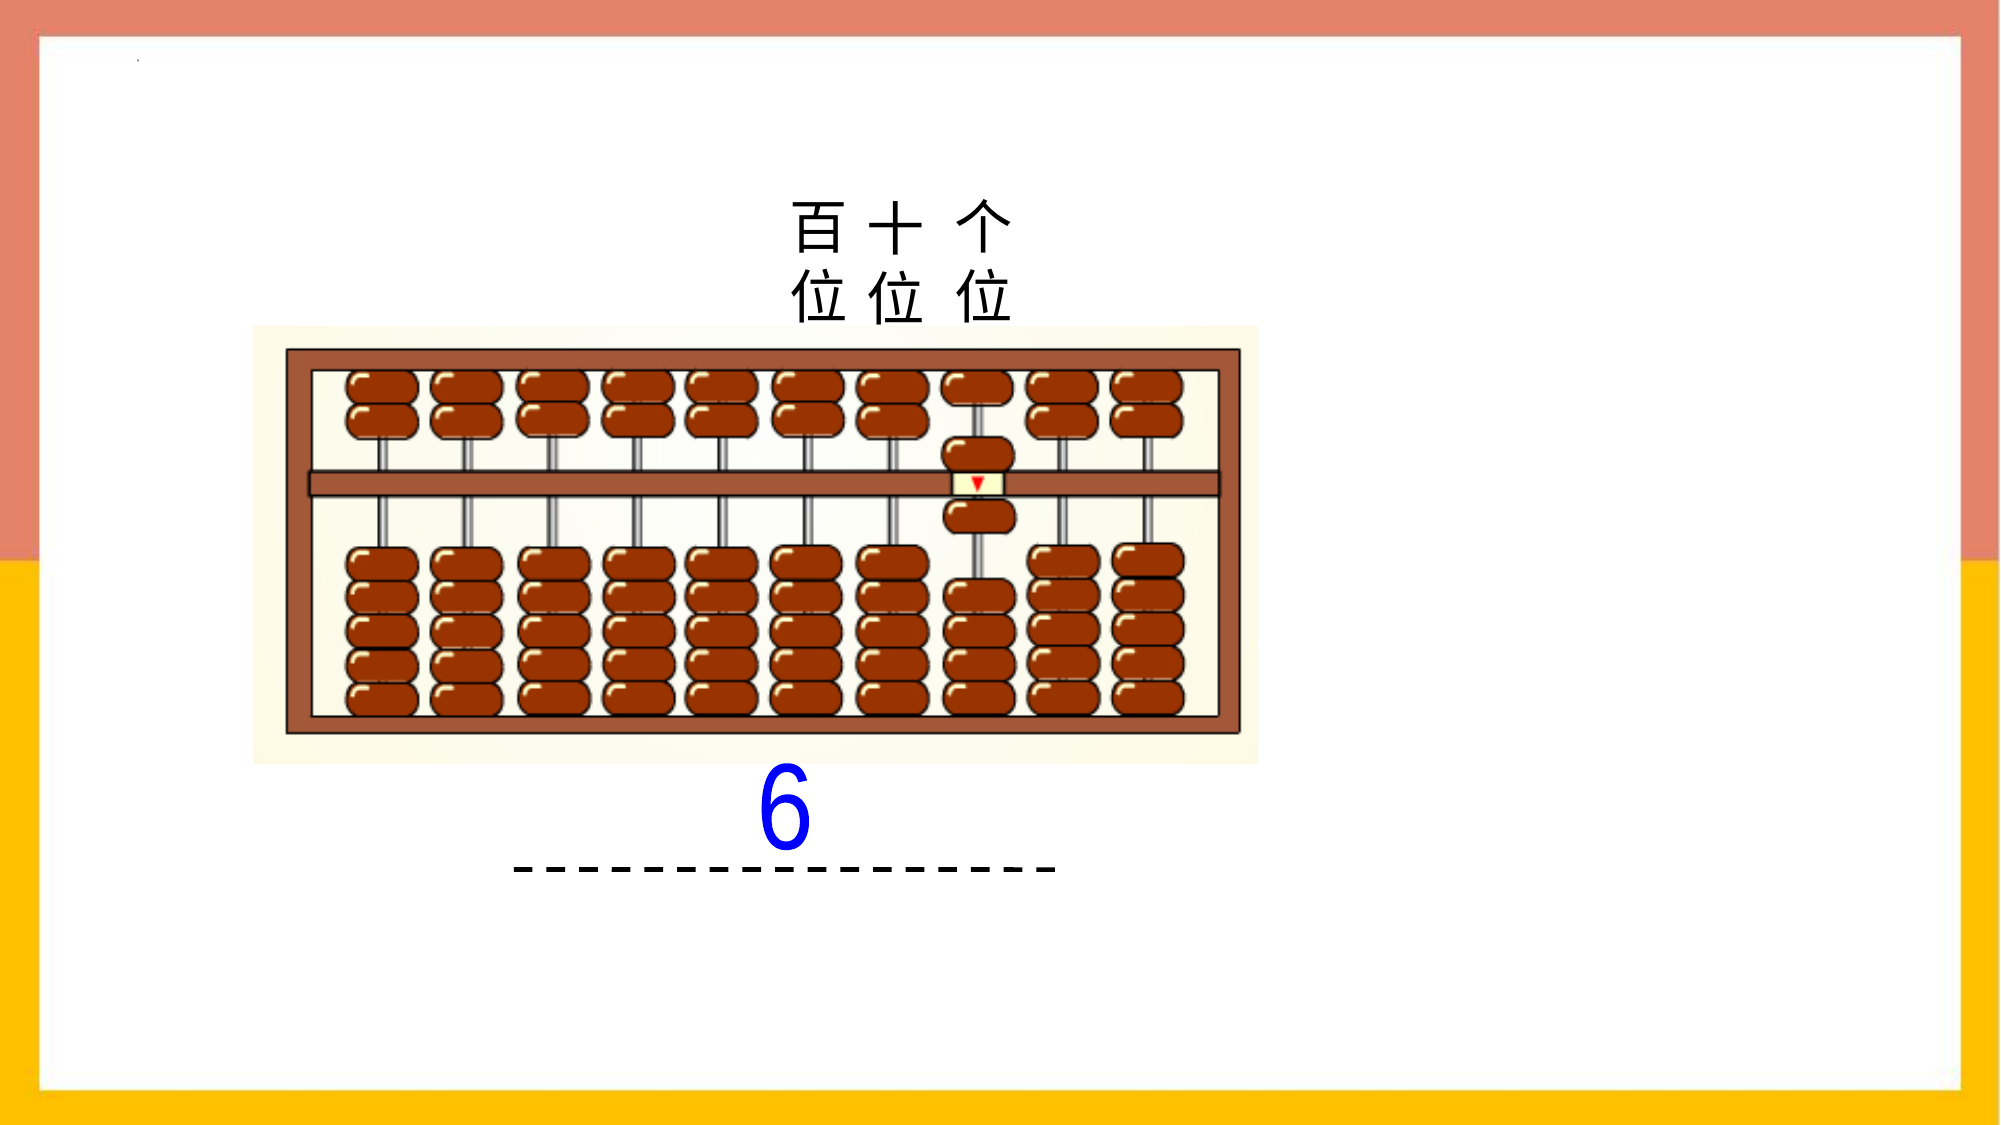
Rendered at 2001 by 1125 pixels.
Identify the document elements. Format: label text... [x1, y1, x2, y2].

text_box 百 位 [774, 182, 863, 326]
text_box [253, 326, 1258, 764]
picture [0, 0, 2001, 1125]
text_box 十 位 [863, 184, 940, 326]
text_box 个 位 [939, 182, 1029, 326]
